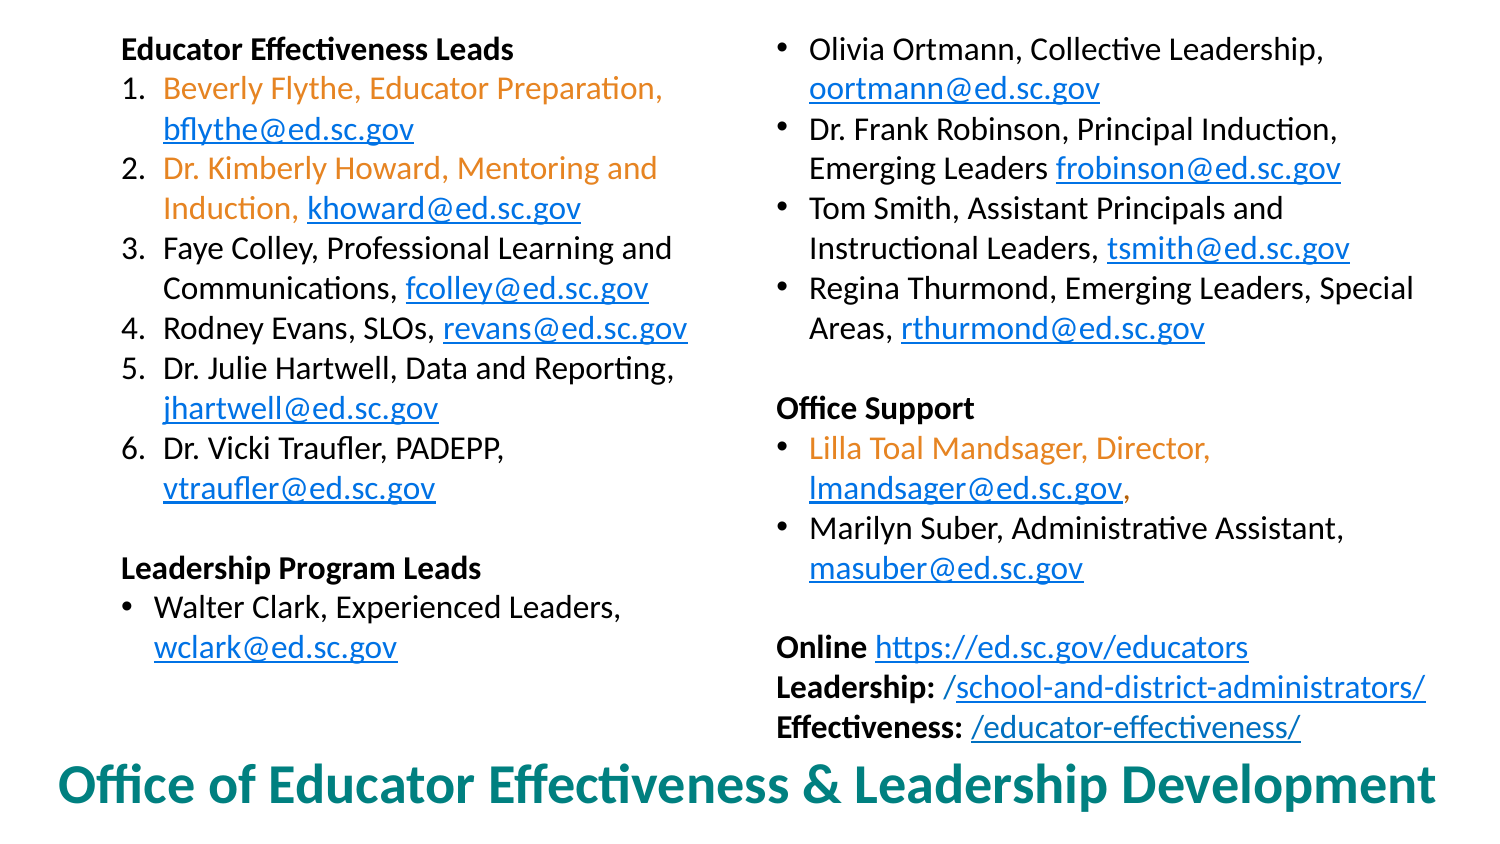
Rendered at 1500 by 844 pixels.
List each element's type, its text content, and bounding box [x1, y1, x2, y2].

text_box Educator Effectiveness Leads Beverly Flythe, Educator Preparation, bflythe@ed.sc.gov Dr. Kimberly Howard, Mentoring and Induction, khoward@ed.sc.gov Faye Colley, Professional Learning and Communications, fcolley@ed.sc.gov Rodney Evans, SLOs, revans@ed.sc.gov Dr. Julie Hartwell, Data and Reporting, jhartwell@ed.sc.gov Dr. Vicki Traufler, PADEPP, vtraufler@ed.sc.gov Leadership Program Leads Walter Clark, Experienced Leaders, wclark@ed.sc.gov Olivia Ortmann, Collective Leadership, oortmann@ed.sc.gov Dr. Frank Robinson, Principal Induction, Emerging Leaders frobinson@ed.sc.gov Tom Smith, Assistant Principals and Instructional Leaders, tsmith@ed.sc.gov Regina Thurmond, Emerging Leaders, Special Areas, rthurmond@ed.sc.gov Office Support Lilla Toal Mandsager, Director, lmandsager@ed.sc.gov, Marilyn Suber, Administrative Assistant, masuber@ed.sc.gov Online https://ed.sc.gov/educators Leadership: /school-and-district-administrators/ Effectiveness: /educator-effectiveness/ [109, 21, 1443, 609]
title Office of Educator Effectiveness & Leadership Development [18, 671, 1478, 821]
